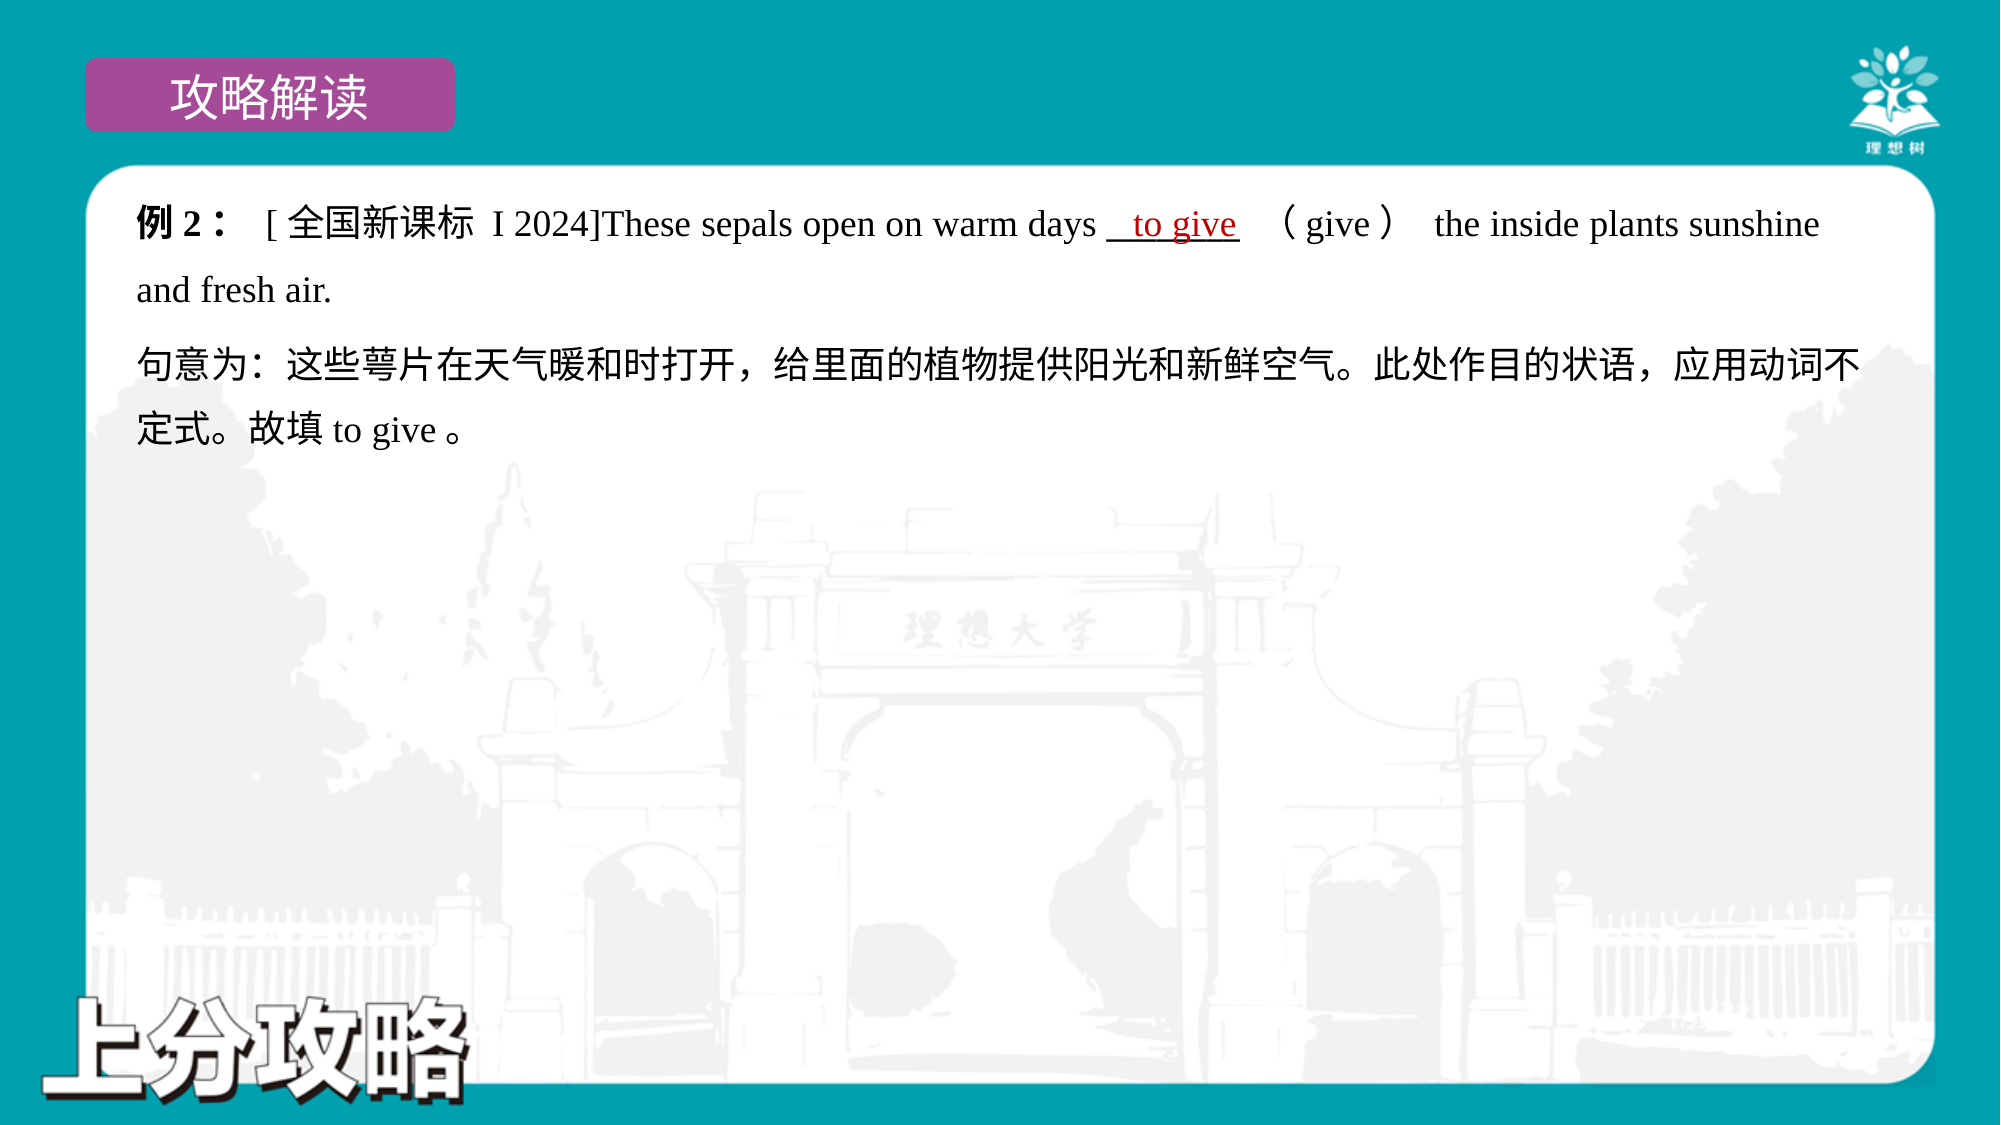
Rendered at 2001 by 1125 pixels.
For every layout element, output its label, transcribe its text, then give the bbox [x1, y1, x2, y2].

picture [0, 0, 2000, 1125]
text_box 例2： [全国新课标 I 2024]These sepals open on warm days ________ （give） the inside plants sunshine and fresh air. [136, 176, 1115, 237]
text_box 句意为：这些萼片在天气暖和时打开，给里面的植物提供阳光和新鲜空气。此处作目的状语，应用动词不 定式。故填to give。 [136, 316, 1865, 444]
text_box to give [1115, 176, 1255, 237]
text_box 例2： [全国新课标 I 2024]These sepals open on warm days ________ （give） the inside plants sunshine and fresh air. [1255, 176, 1865, 237]
